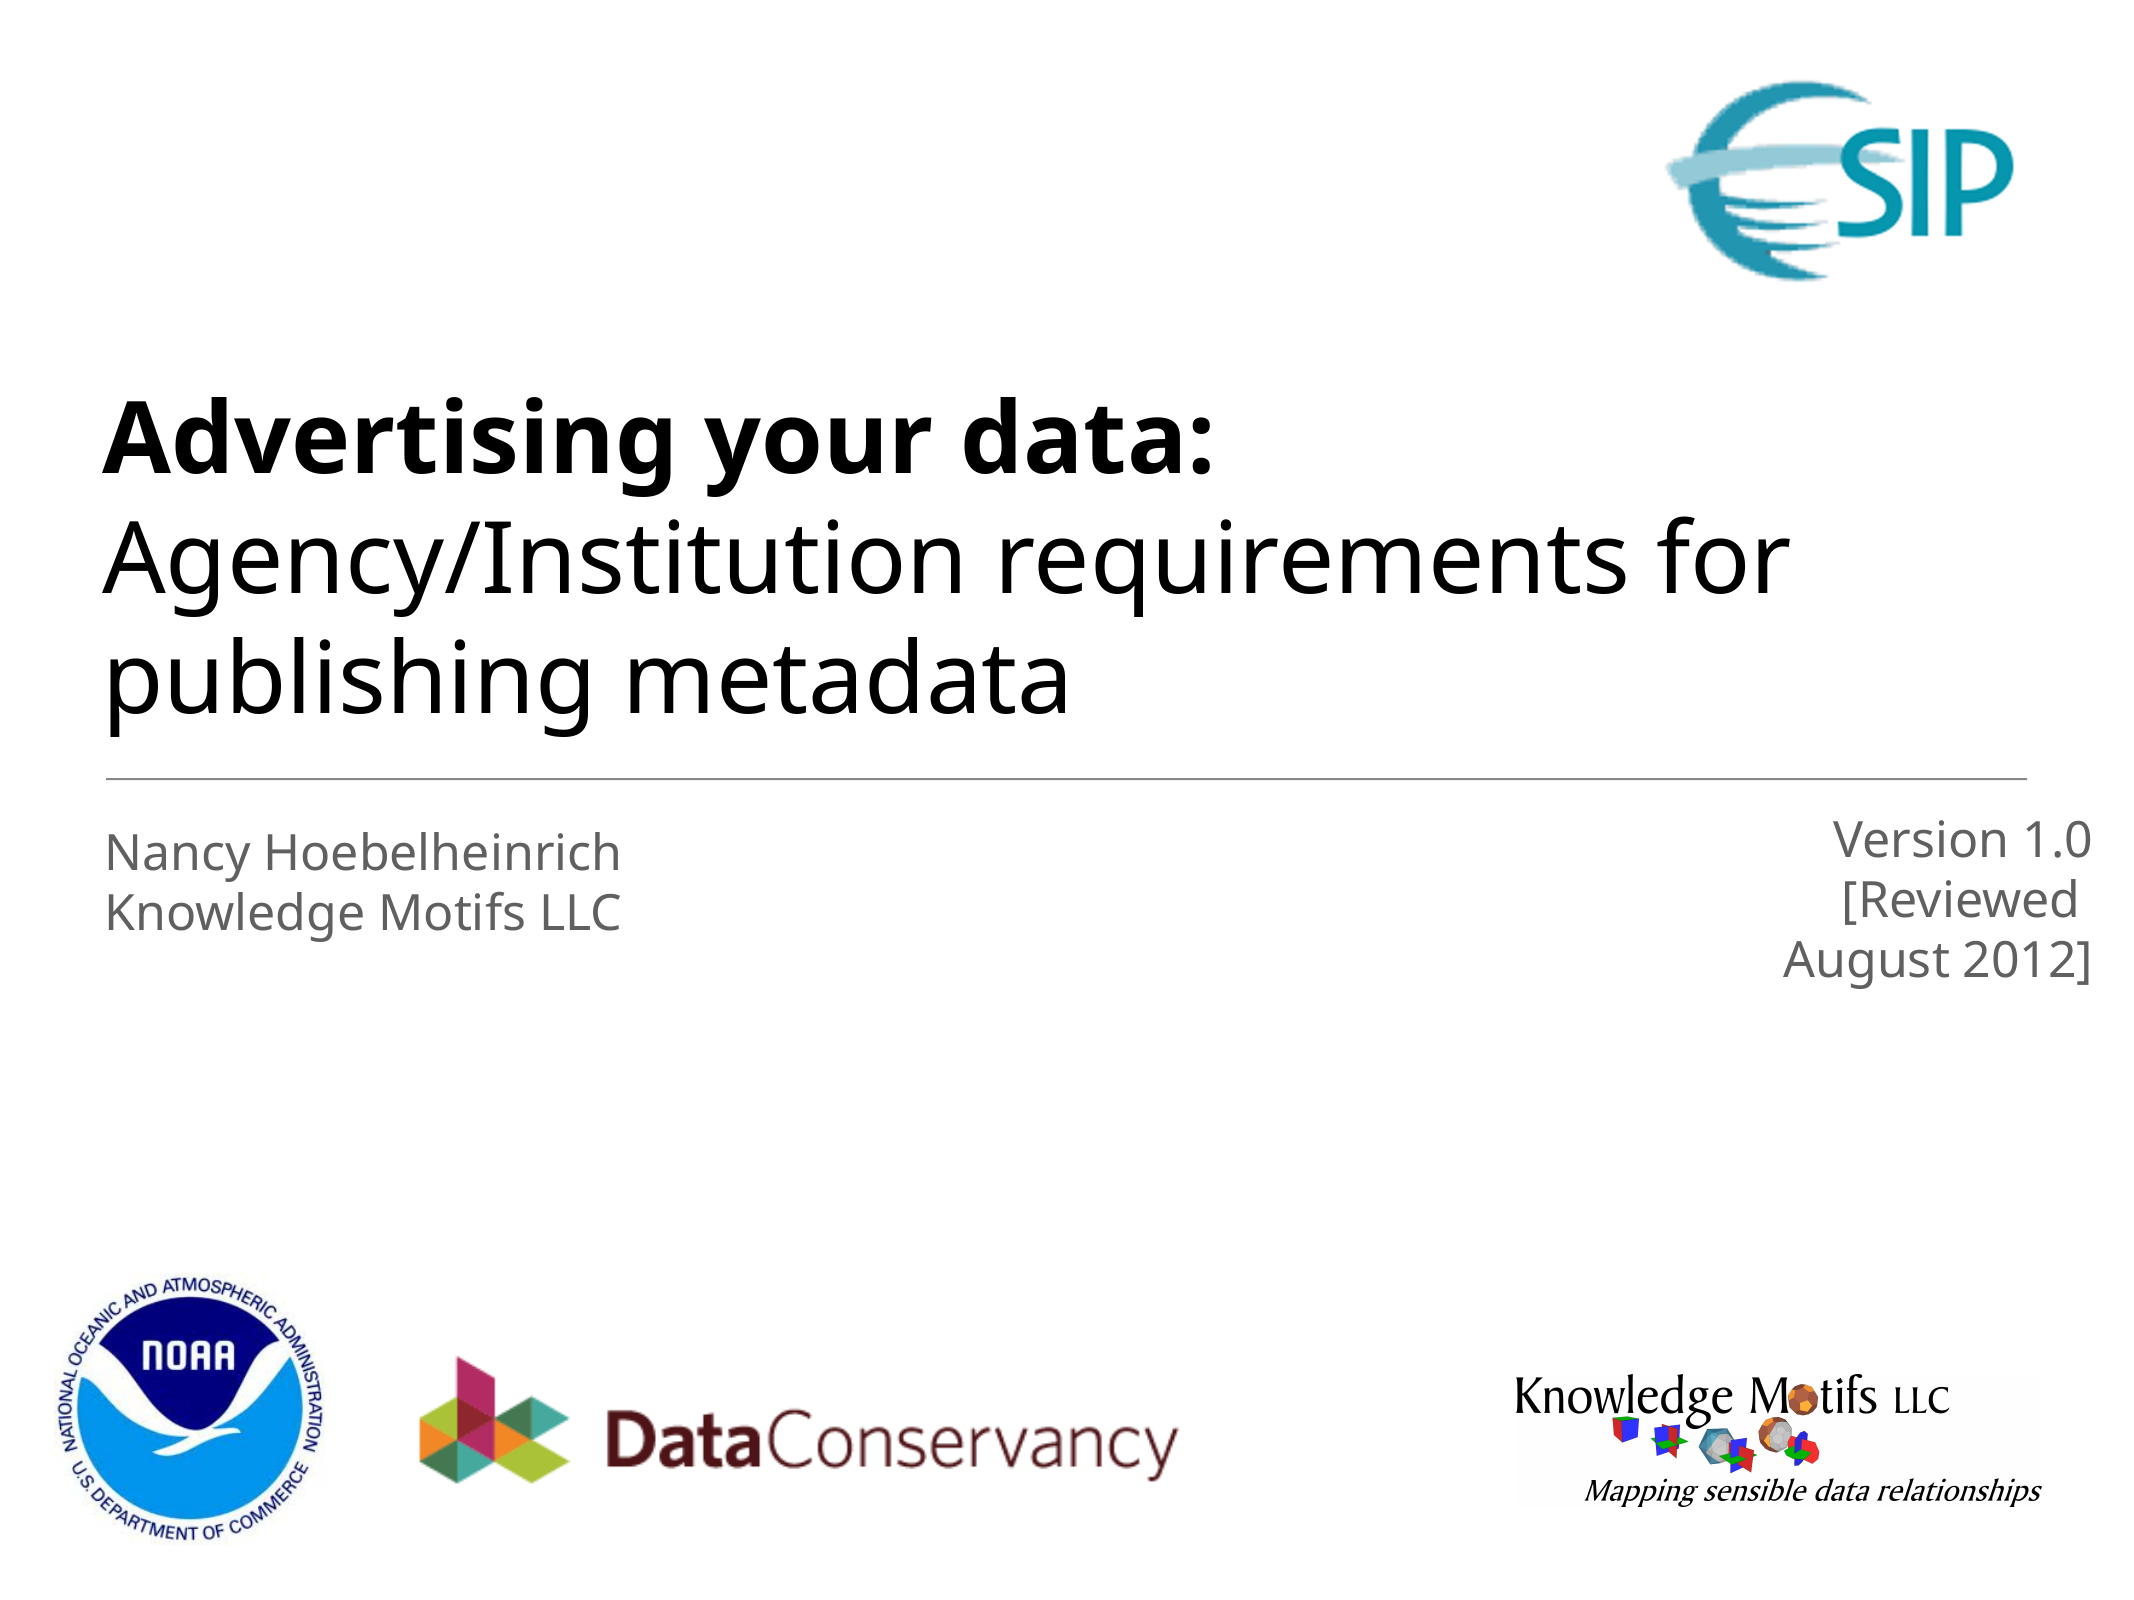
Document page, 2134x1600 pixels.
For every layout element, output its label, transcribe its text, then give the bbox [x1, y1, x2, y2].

picture [416, 1349, 1184, 1486]
text_box Version 1.0 [Reviewed August 2012] [1629, 799, 2109, 995]
picture [1516, 1374, 2042, 1507]
picture [1654, 62, 2030, 220]
picture [53, 1273, 327, 1546]
list Nancy Hoebelheinrich Knowledge Motifs LLC [95, 812, 742, 988]
title Advertising your data: Agency/Institution requirements for publishing metadata [93, 220, 2040, 742]
